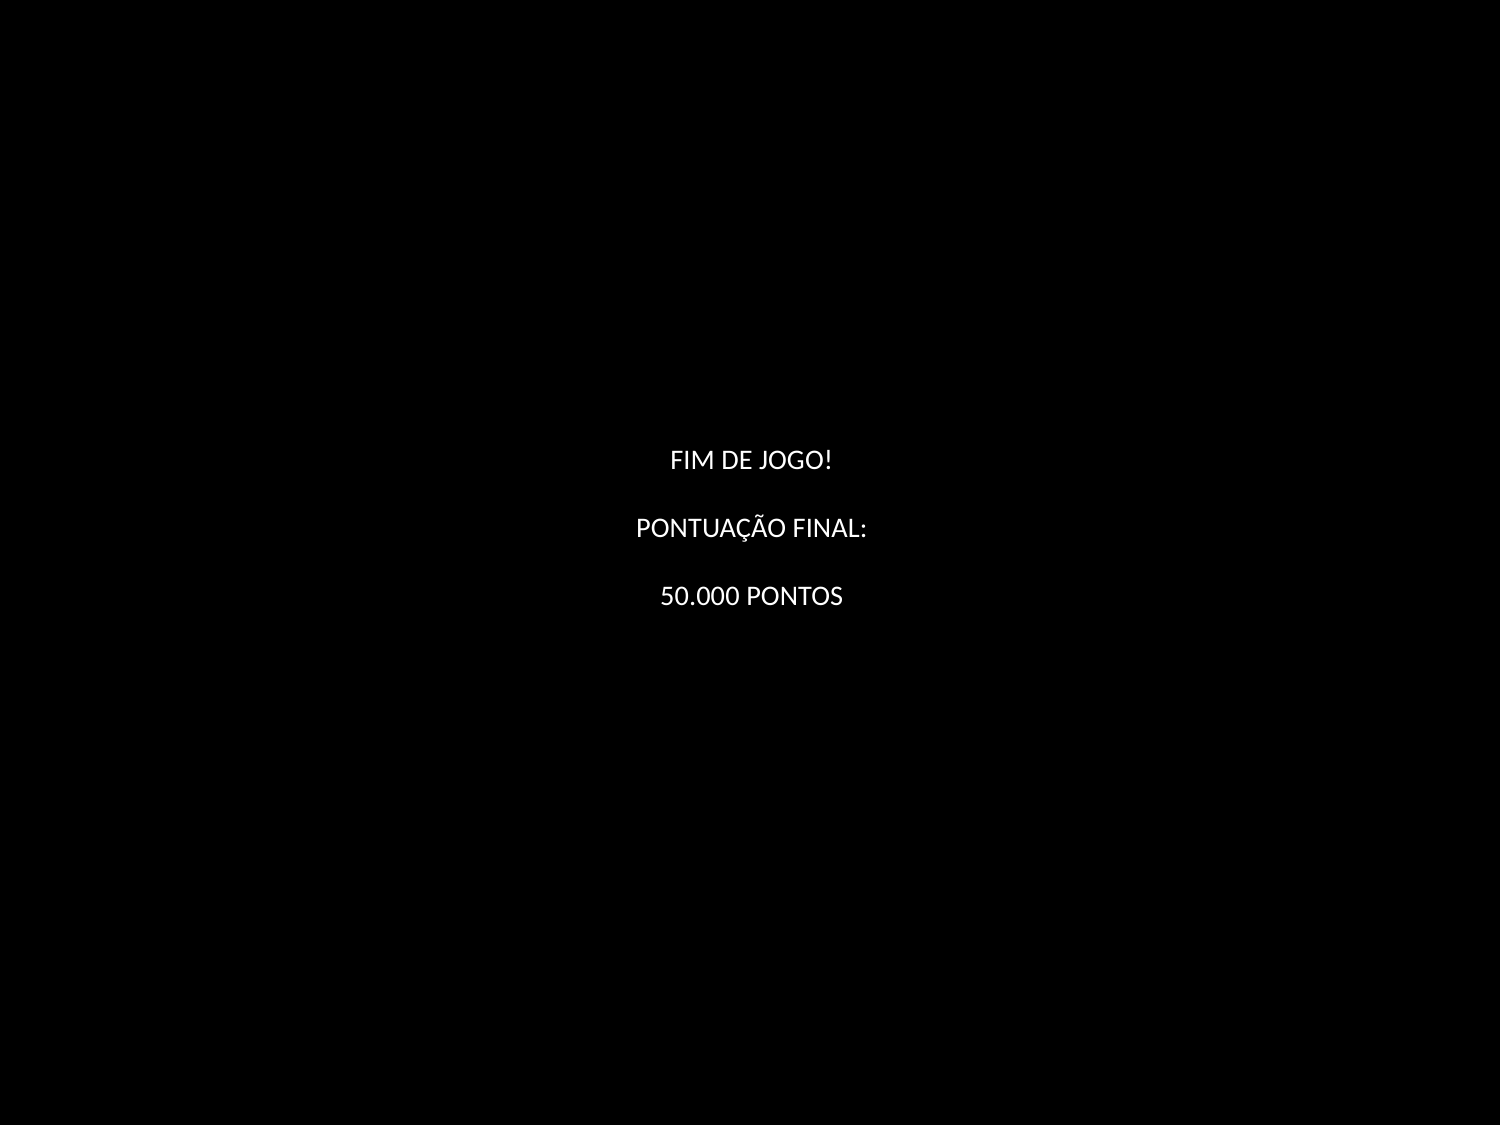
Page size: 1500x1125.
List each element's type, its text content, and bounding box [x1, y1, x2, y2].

title FIM DE JOGO! PONTUAÇÃO FINAL: 50.000 PONTOS [76, 432, 1428, 621]
